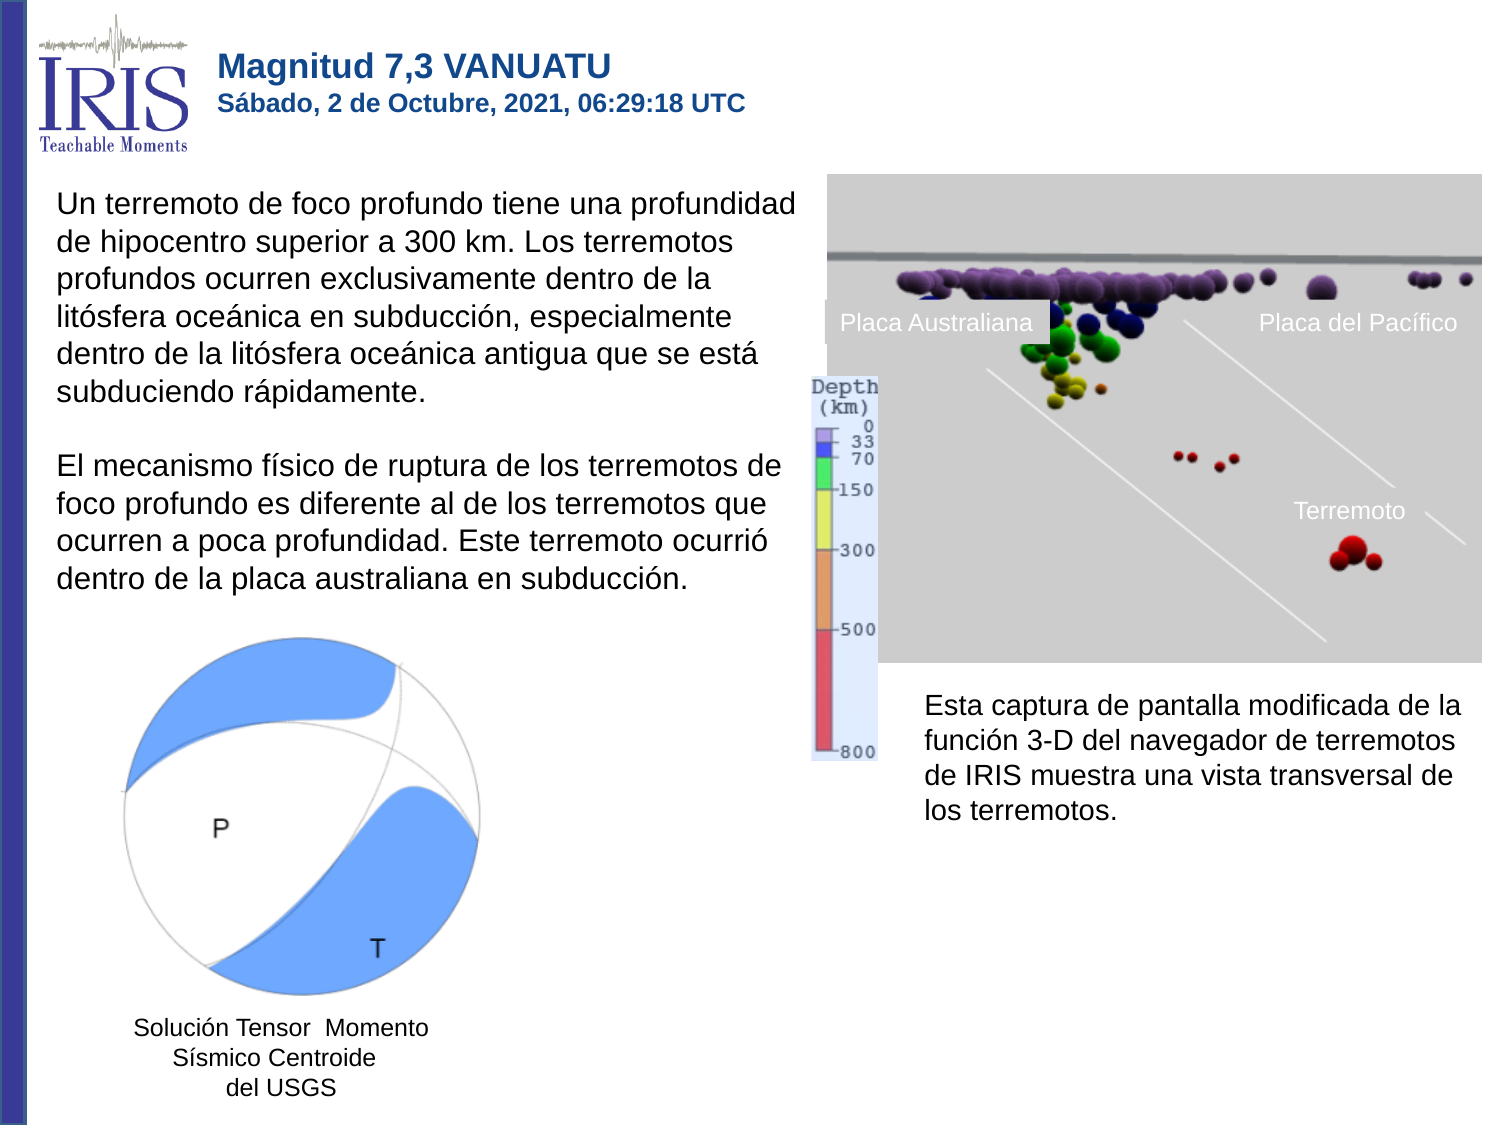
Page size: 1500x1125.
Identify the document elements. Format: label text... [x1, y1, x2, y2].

picture [119, 631, 488, 1001]
text_box Magnitud 7,3 VANUATU Sábado, 2 de Octubre, 2021, 06:29:18 UTC [202, 0, 1499, 125]
text_box Esta captura de pantalla modificada de la función 3-D del navegador de terremotos de IRIS muestra una vista transversal de los terremotos. [909, 679, 1500, 834]
text_box Un terremoto de foco profundo tiene una profundidad de hipocentro superior a 300 km. Los terremotos profundos ocurren exclusivamente dentro de la litósfera oceánica en subducción, especialmente dentro de la litósfera oceánica antigua que se está subduciendo rápidamente. El mecanismo físico de ruptura de los terremotos de foco profundo es diferente al de los terremotos que ocurren a poca profundidad. Este terremoto ocurrió dentro de la placa australiana en subducción. [41, 176, 823, 603]
picture [811, 174, 1482, 761]
text_box Solución Tensor Momento Sísmico Centroide del USGS [72, 1003, 491, 1109]
picture [39, 12, 188, 165]
text_box [0, 0, 27, 1125]
